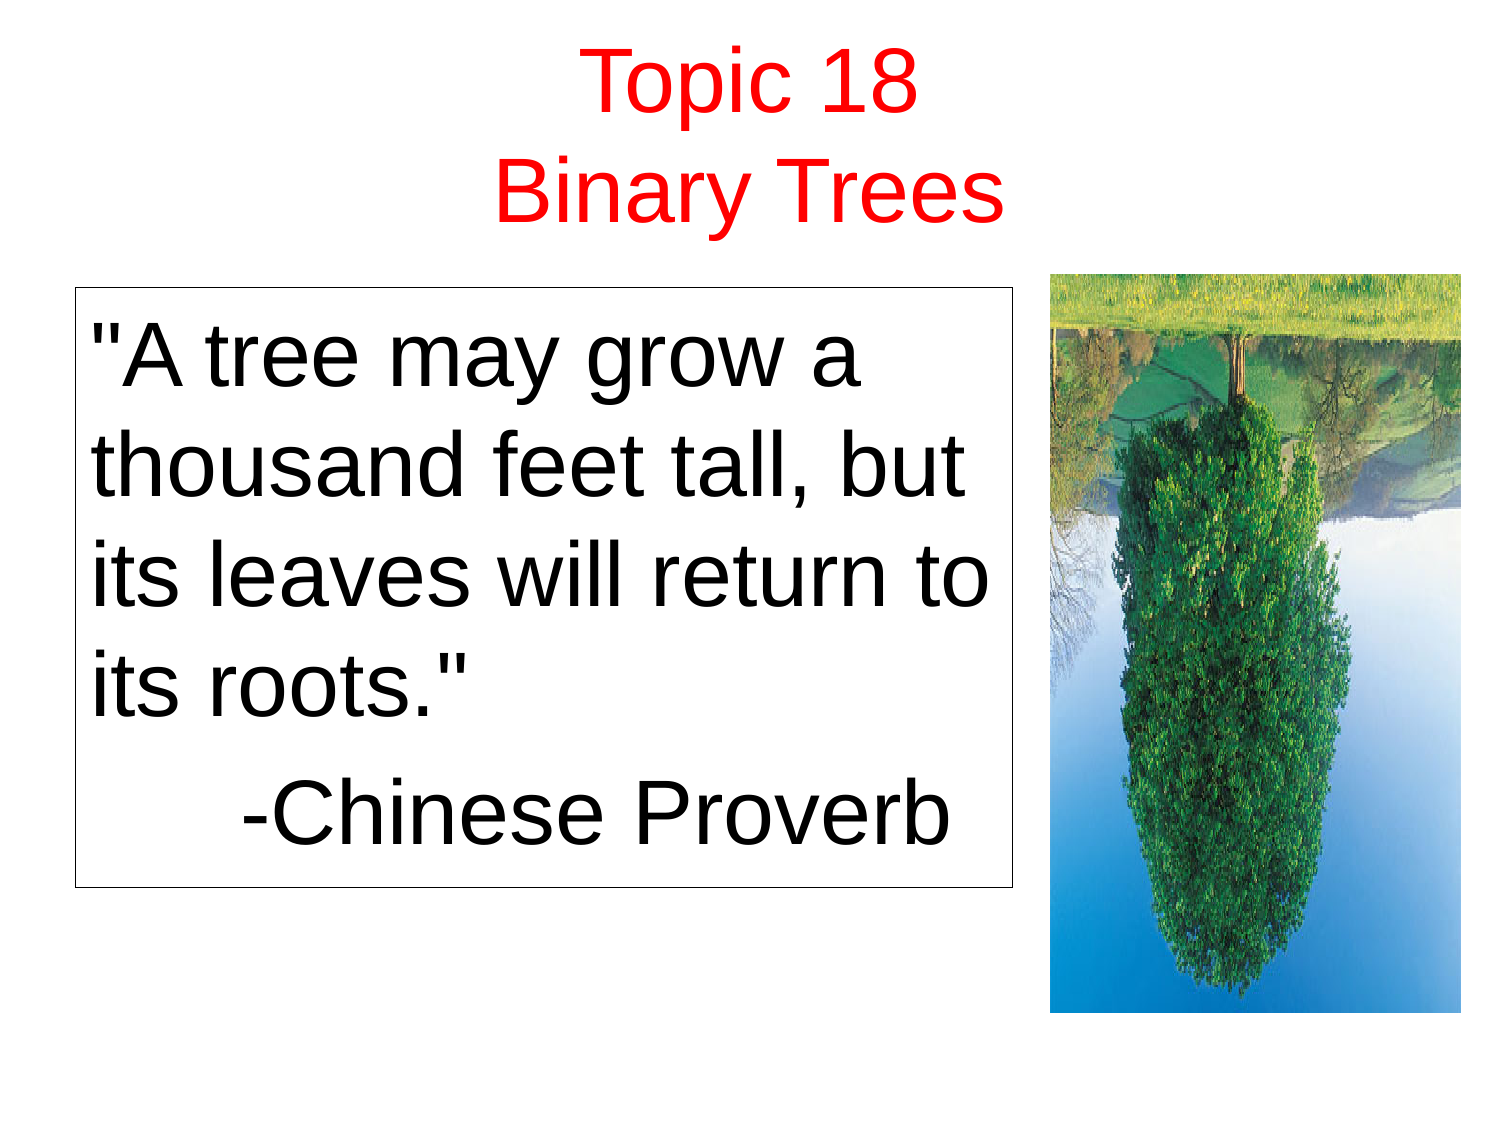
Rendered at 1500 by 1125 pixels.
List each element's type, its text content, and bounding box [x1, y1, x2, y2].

subtitle "A tree may grow a thousand feet tall, but its leaves will return to its roots." -Chinese Proverb [75, 287, 1013, 888]
title Topic 18 Binary Trees [112, 37, 1388, 225]
picture [1049, 274, 1462, 1013]
